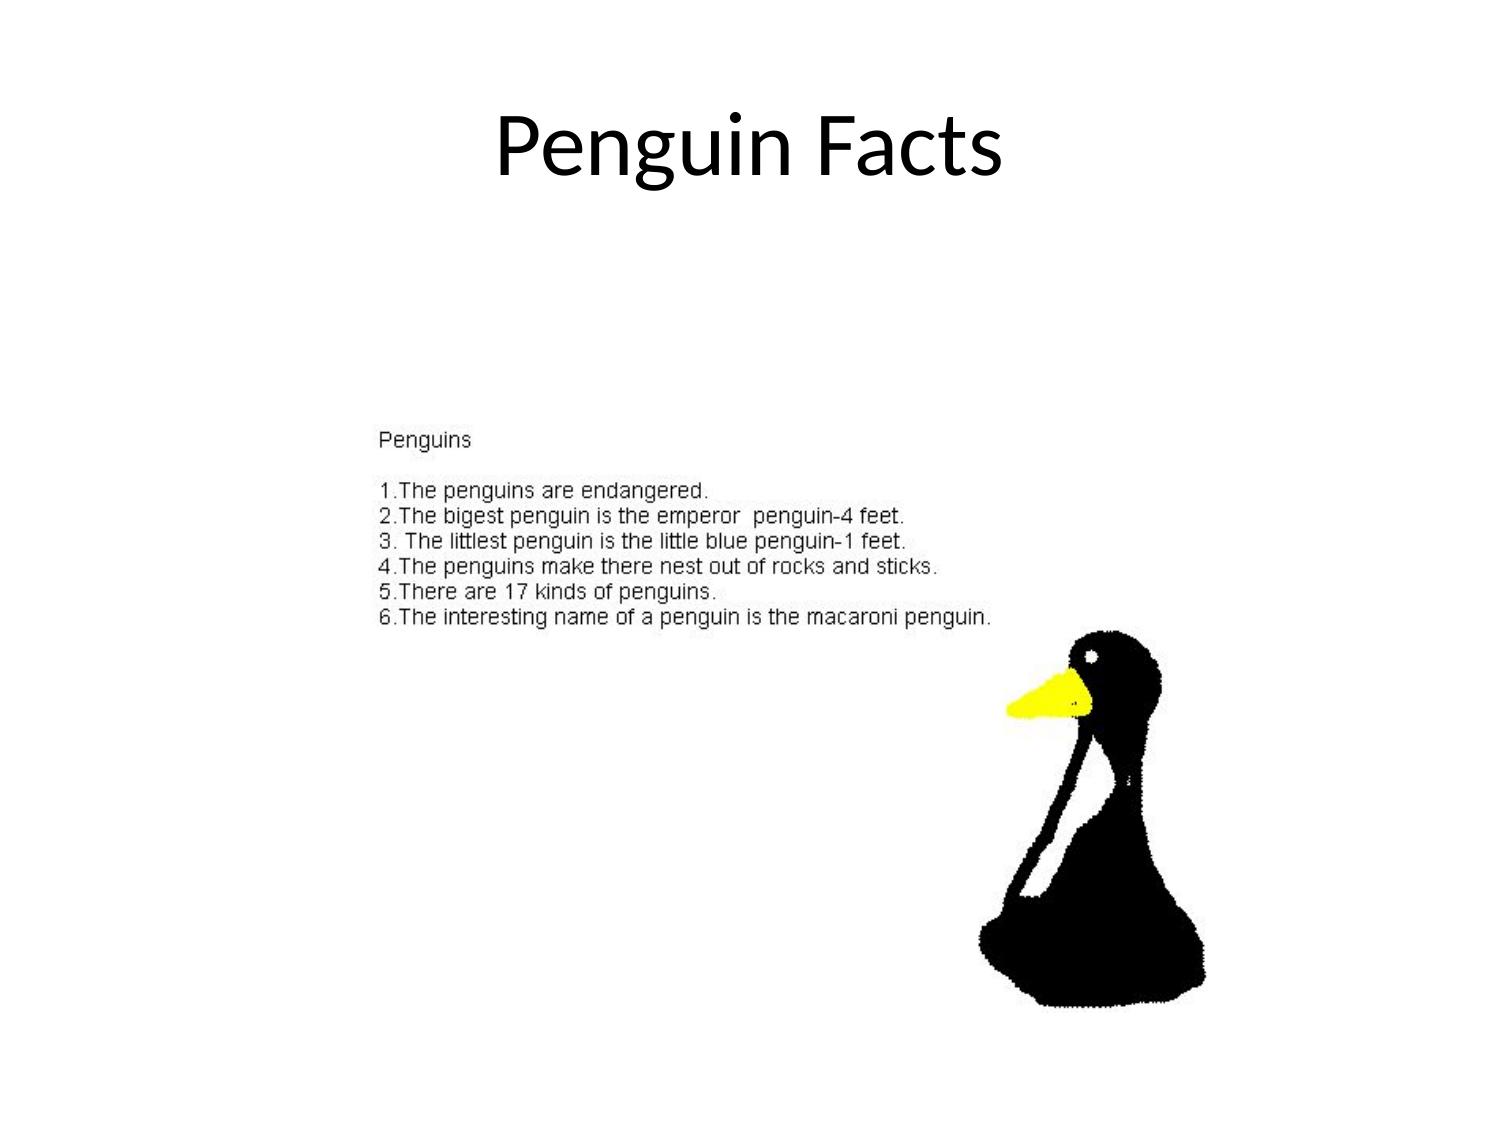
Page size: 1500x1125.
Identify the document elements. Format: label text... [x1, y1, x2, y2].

title Penguin Facts [75, 45, 1425, 233]
picture [221, 260, 1271, 1013]
